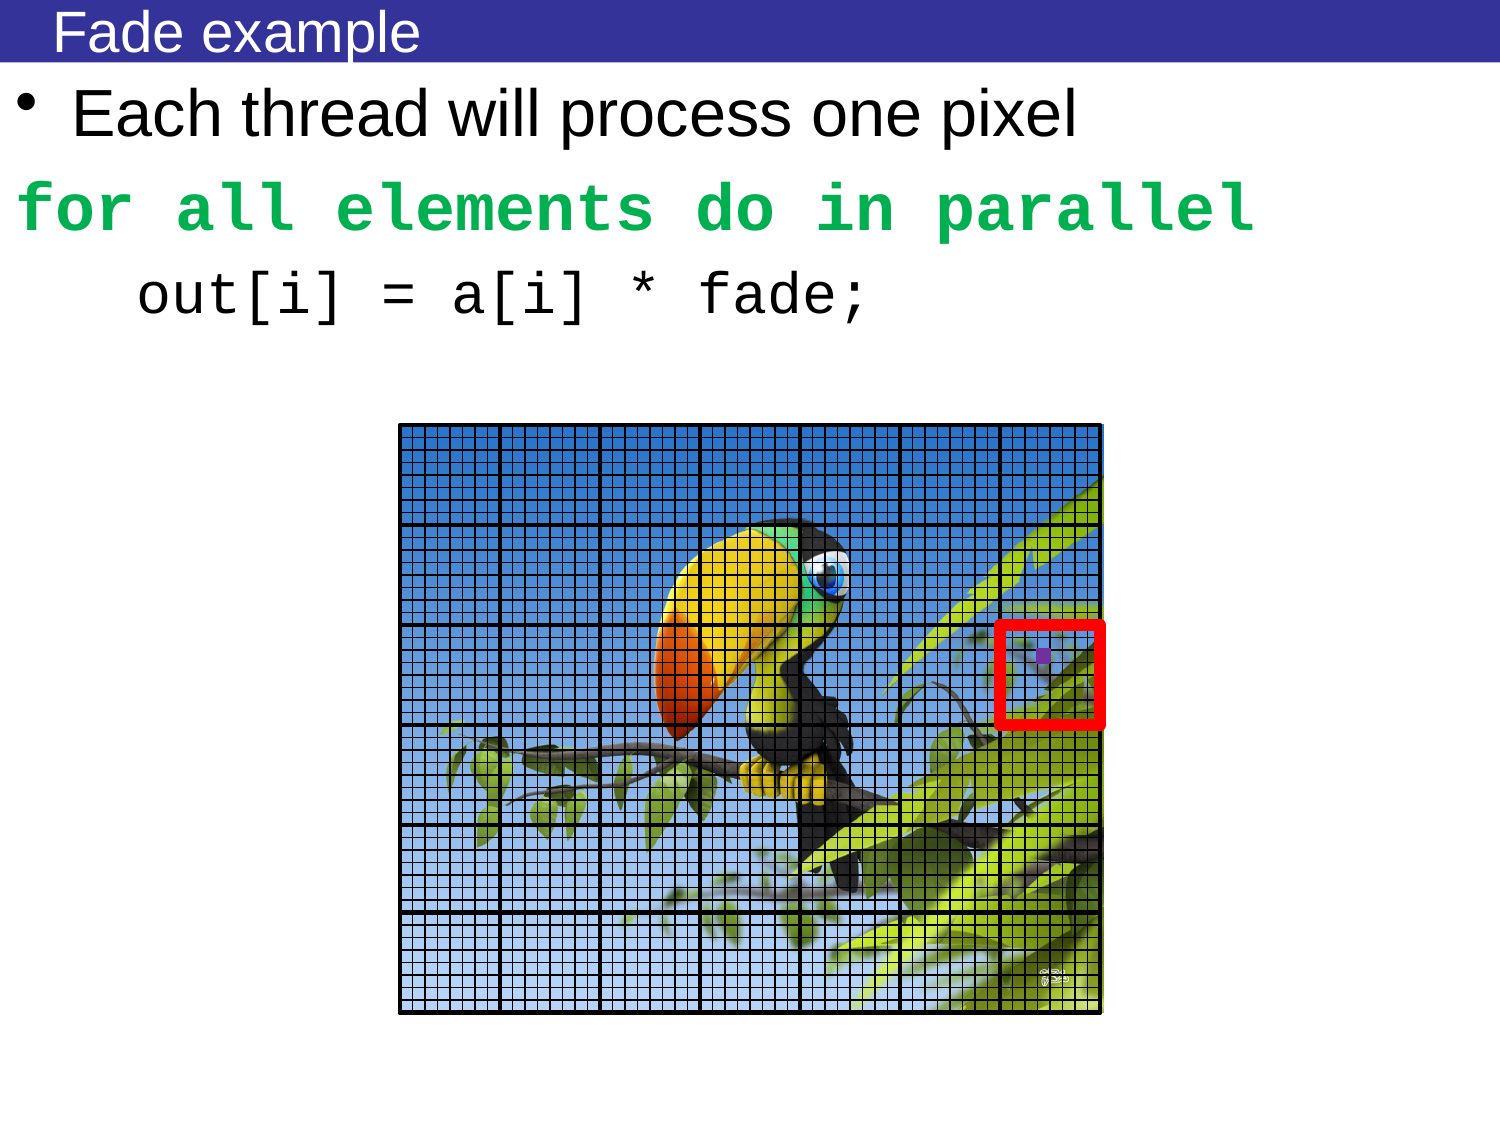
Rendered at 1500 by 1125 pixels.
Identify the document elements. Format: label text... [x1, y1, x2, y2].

title Fade example [37, 7, 1426, 51]
list Each thread will process one pixel for all elements do in parallel out[i] = a[i] * fade; [0, 62, 1500, 1125]
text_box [399, 424, 1104, 1013]
